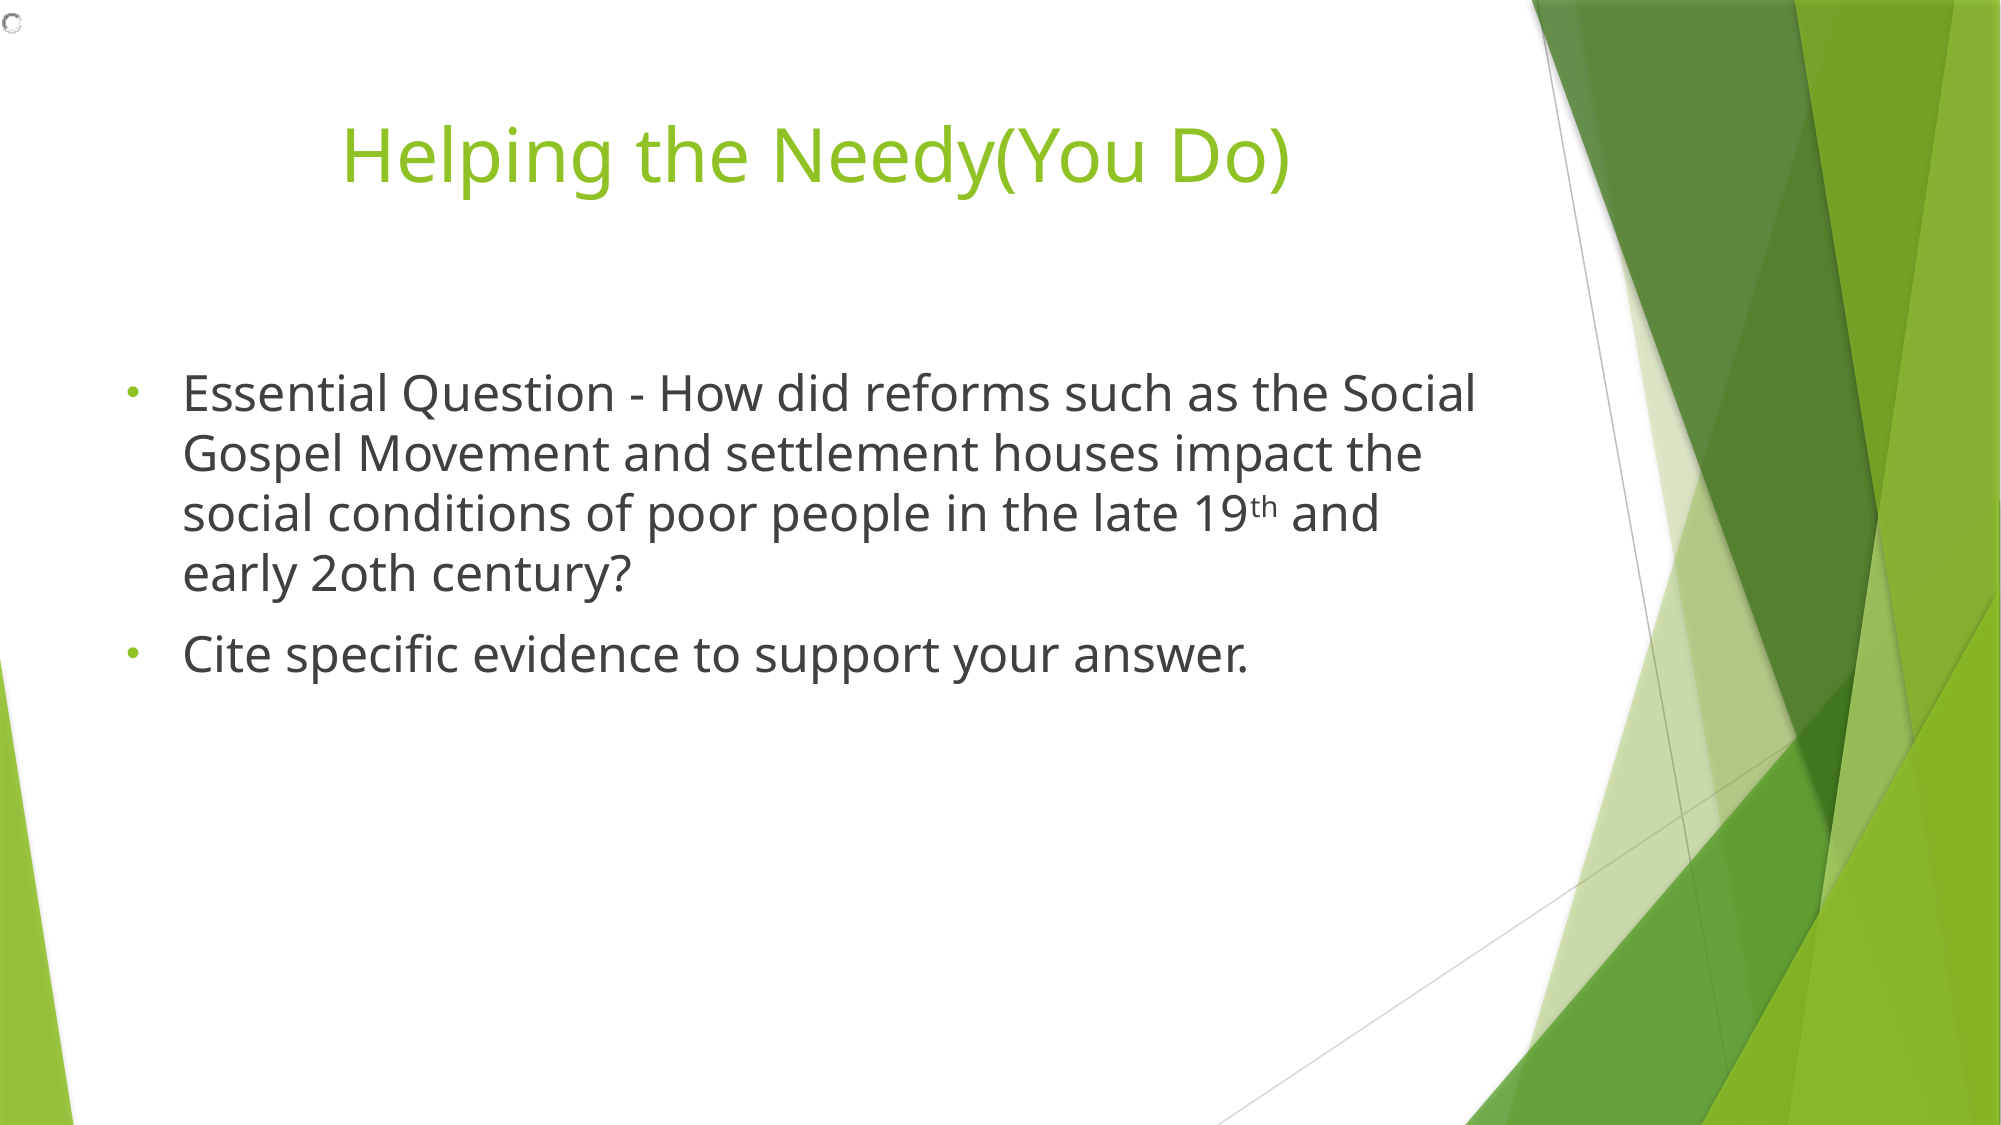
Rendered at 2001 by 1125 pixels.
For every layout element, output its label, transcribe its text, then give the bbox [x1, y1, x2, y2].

title Helping the Needy(You Do) [111, 99, 1522, 317]
picture [0, 0, 226, 51]
list Essential Question - How did reforms such as the Social Gospel Movement and settlement houses impact the social conditions of poor people in the late 19th and early 2oth century? Cite specific evidence to support your answer. [111, 354, 1522, 992]
